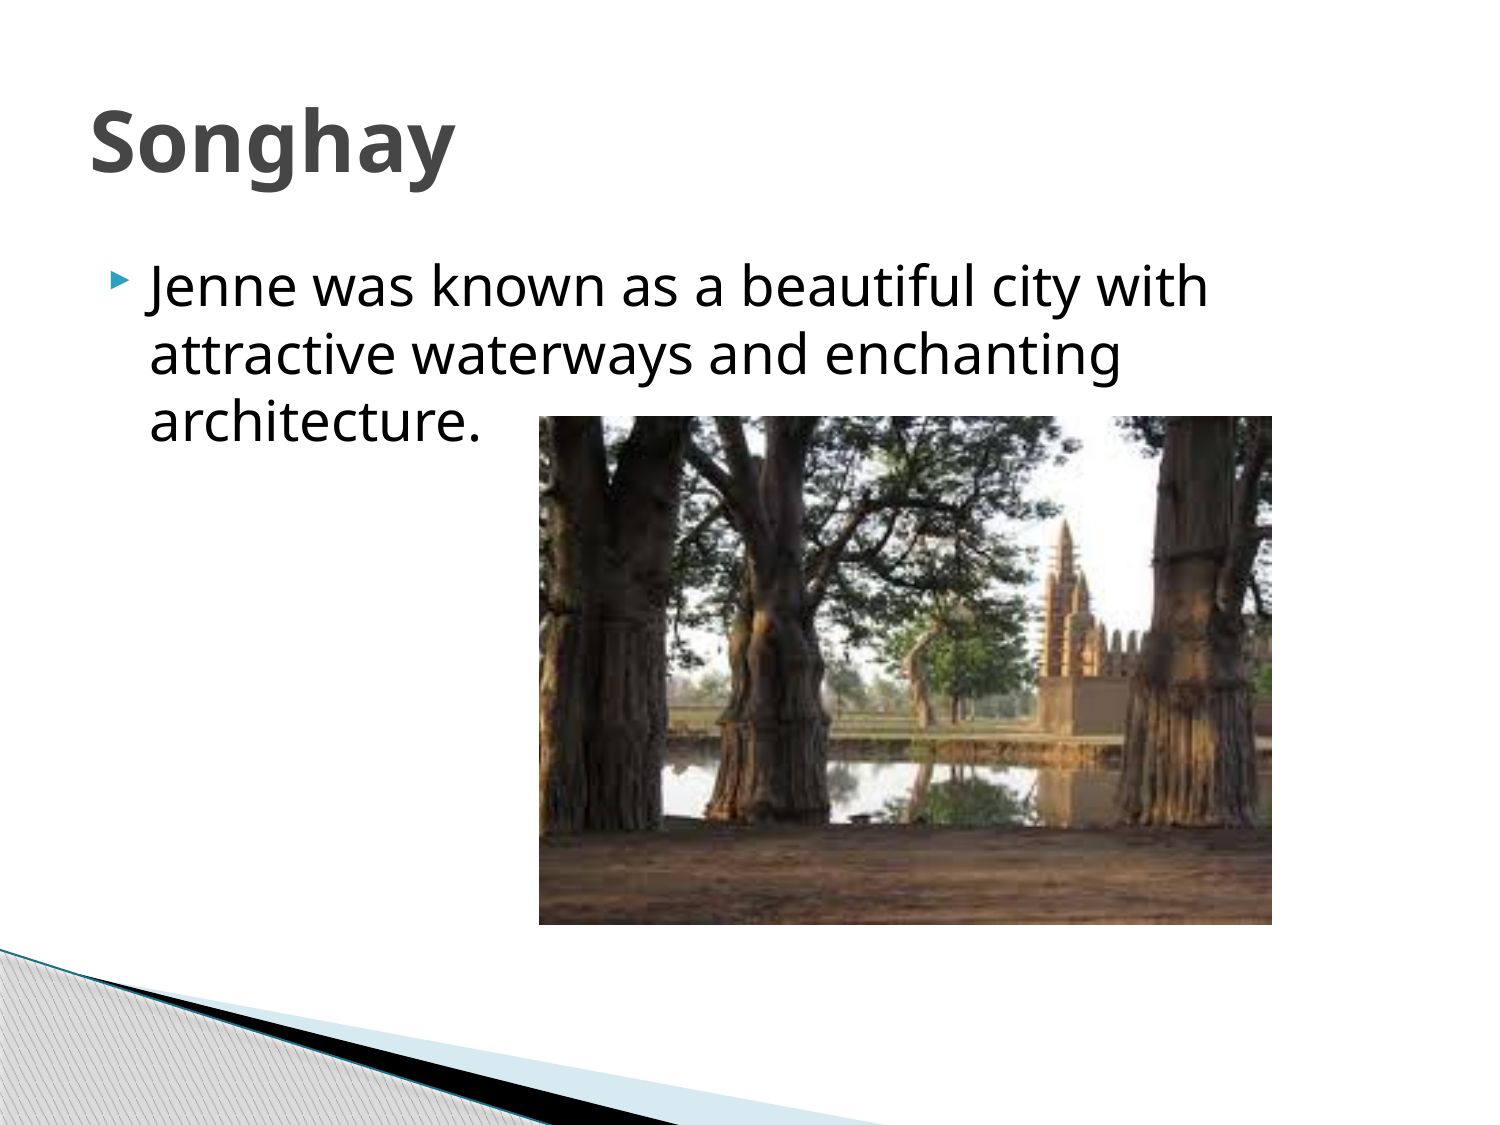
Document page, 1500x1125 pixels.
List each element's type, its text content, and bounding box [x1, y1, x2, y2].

picture [539, 416, 1272, 926]
title Songhay [75, 45, 1425, 233]
list Jenne was known as a beautiful city with attractive waterways and enchanting architecture. [75, 243, 1425, 986]
